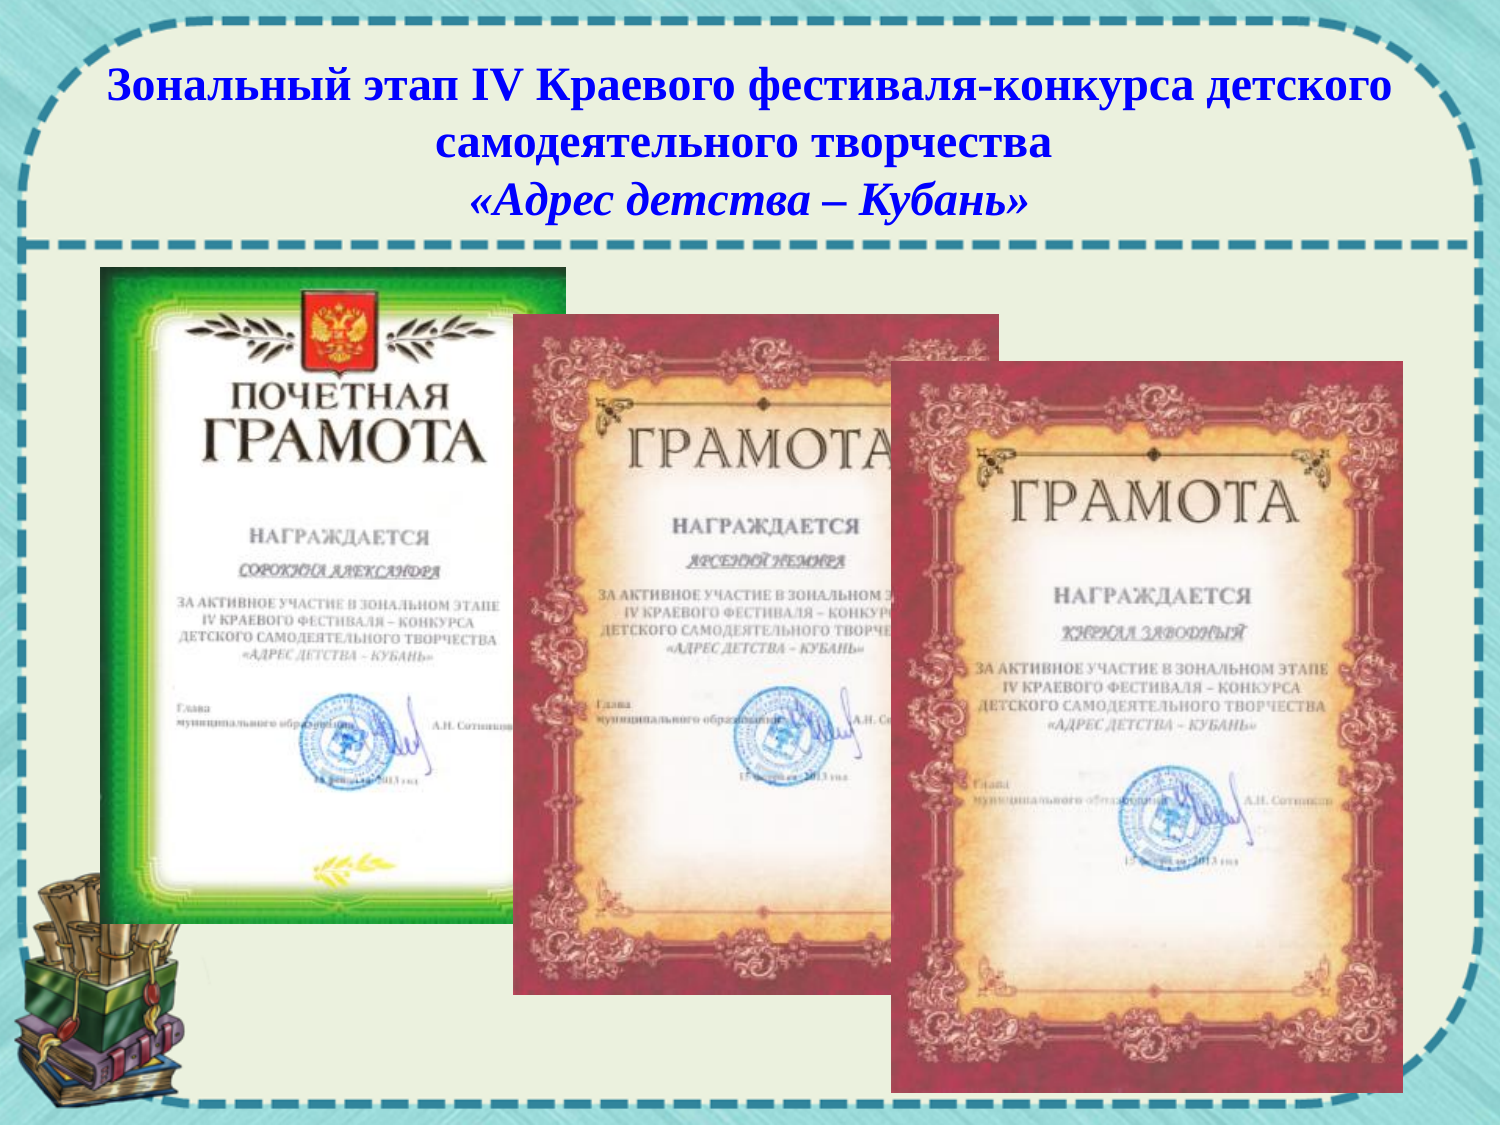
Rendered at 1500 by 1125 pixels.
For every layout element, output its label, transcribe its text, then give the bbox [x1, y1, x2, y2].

picture [0, 0, 1500, 1125]
title Зональный этап IV Краевого фестиваля-конкурса детского самодеятельного творчества «Адрес детства – Кубань» [75, 45, 1425, 233]
